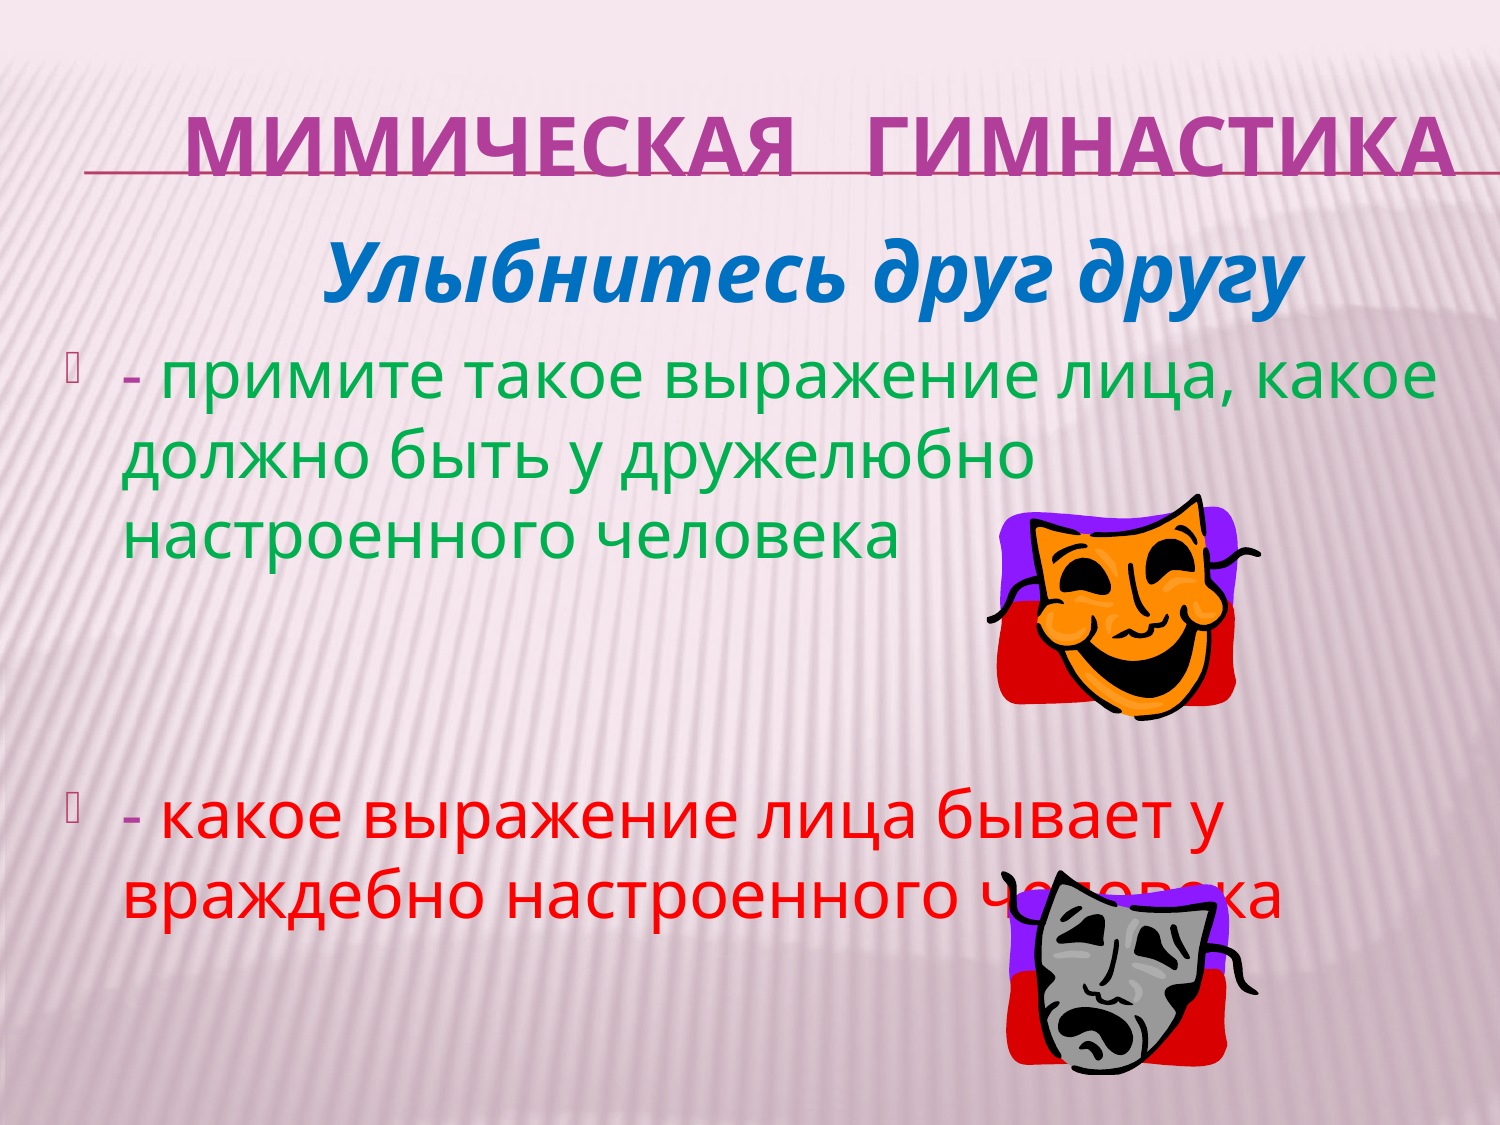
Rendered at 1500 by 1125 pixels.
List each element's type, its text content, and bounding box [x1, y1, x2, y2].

picture [984, 491, 1266, 727]
picture [995, 866, 1266, 1091]
list Улыбнитесь друг другу - примите такое выражение лица, какое должно быть у дружелюбно настроенного человека - какое выражение лица бывает у враждебно настроенного человека [50, 210, 1475, 1090]
title Мимическая гимнастика [50, 75, 1475, 210]
